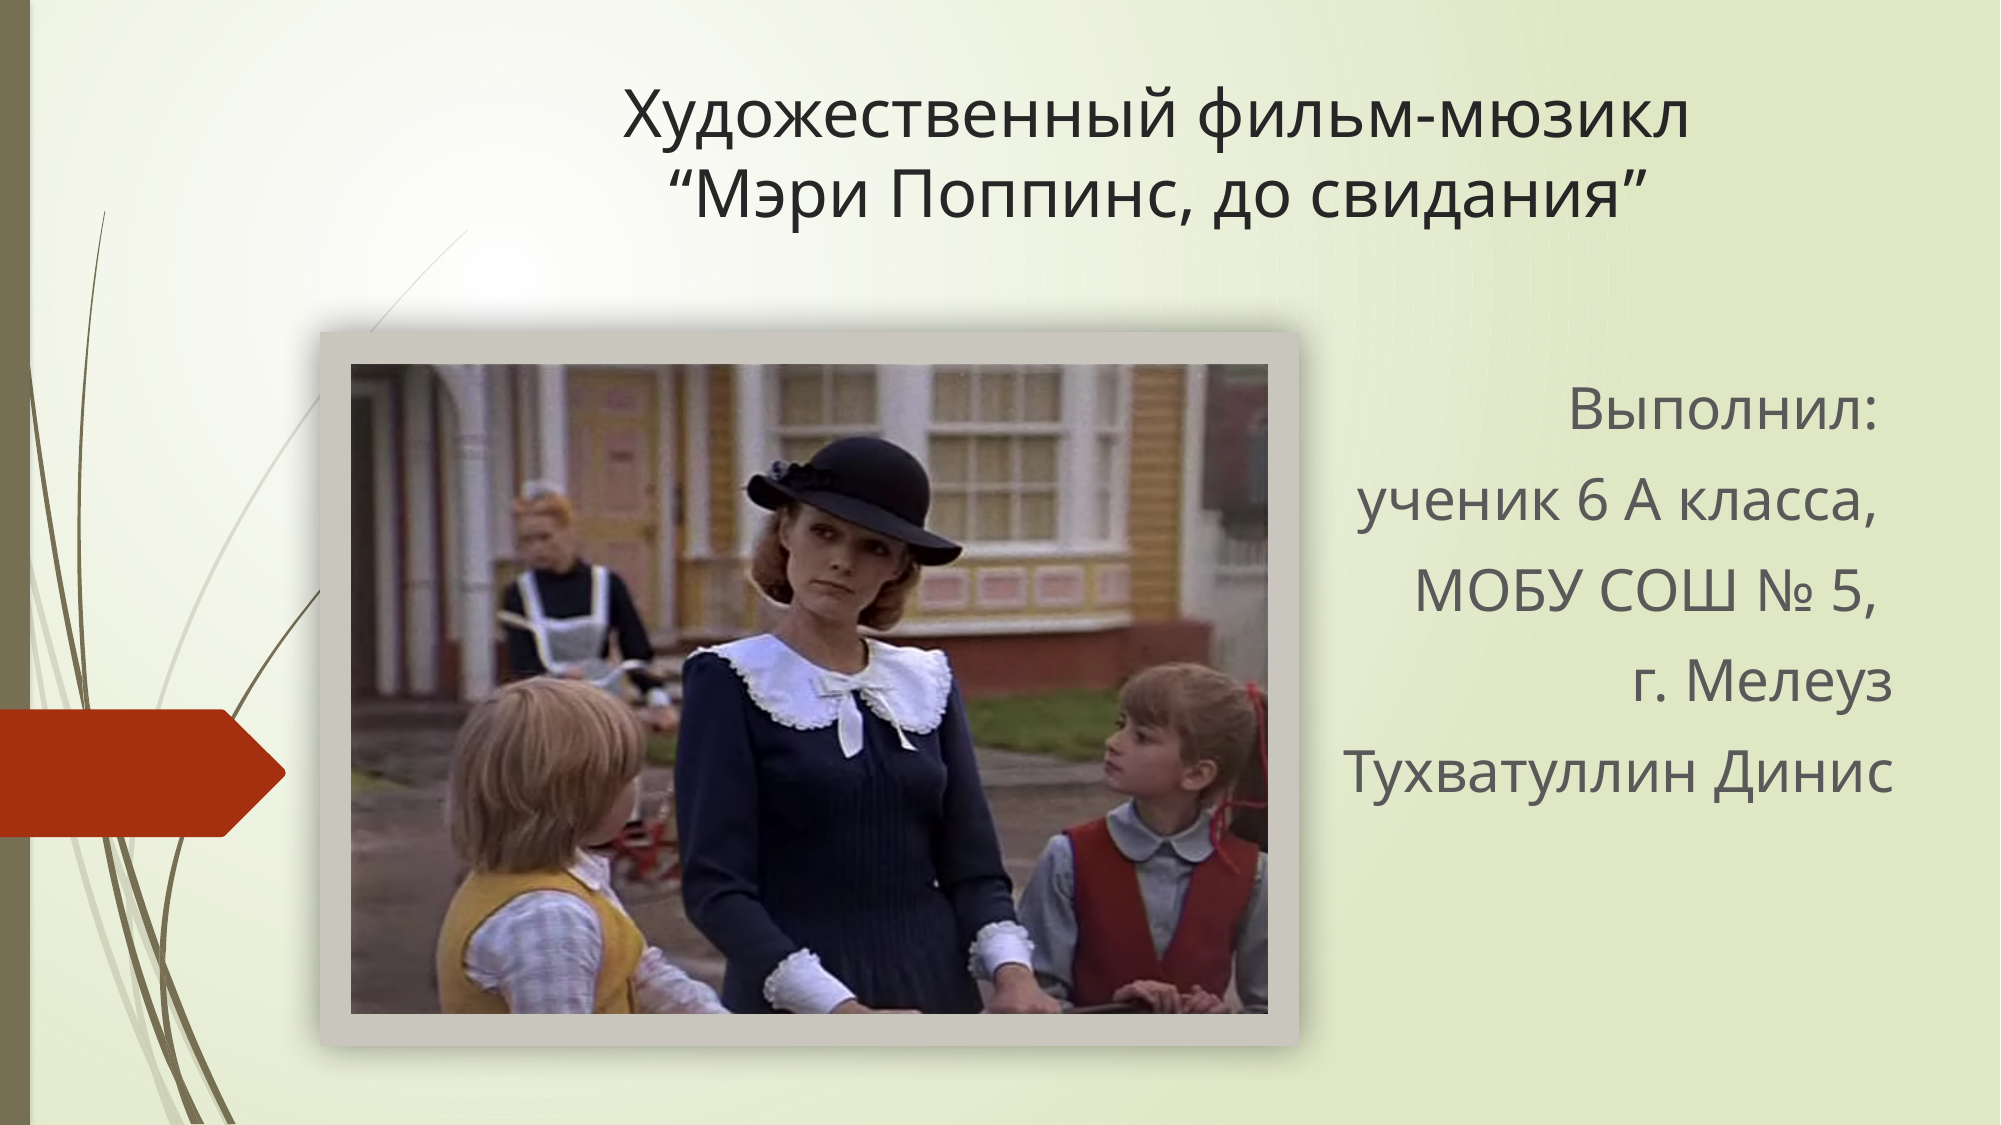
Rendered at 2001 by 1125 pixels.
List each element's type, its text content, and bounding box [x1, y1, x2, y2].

subtitle Выполнил: ученик 6 А класса, МОБУ СОШ № 5, г. Мелеуз Тухватуллин Динис [1327, 363, 1910, 1015]
picture [350, 363, 1269, 1015]
title Художественный фильм-мюзикл “Мэри Поппинс, до свидания” [424, 80, 1910, 319]
